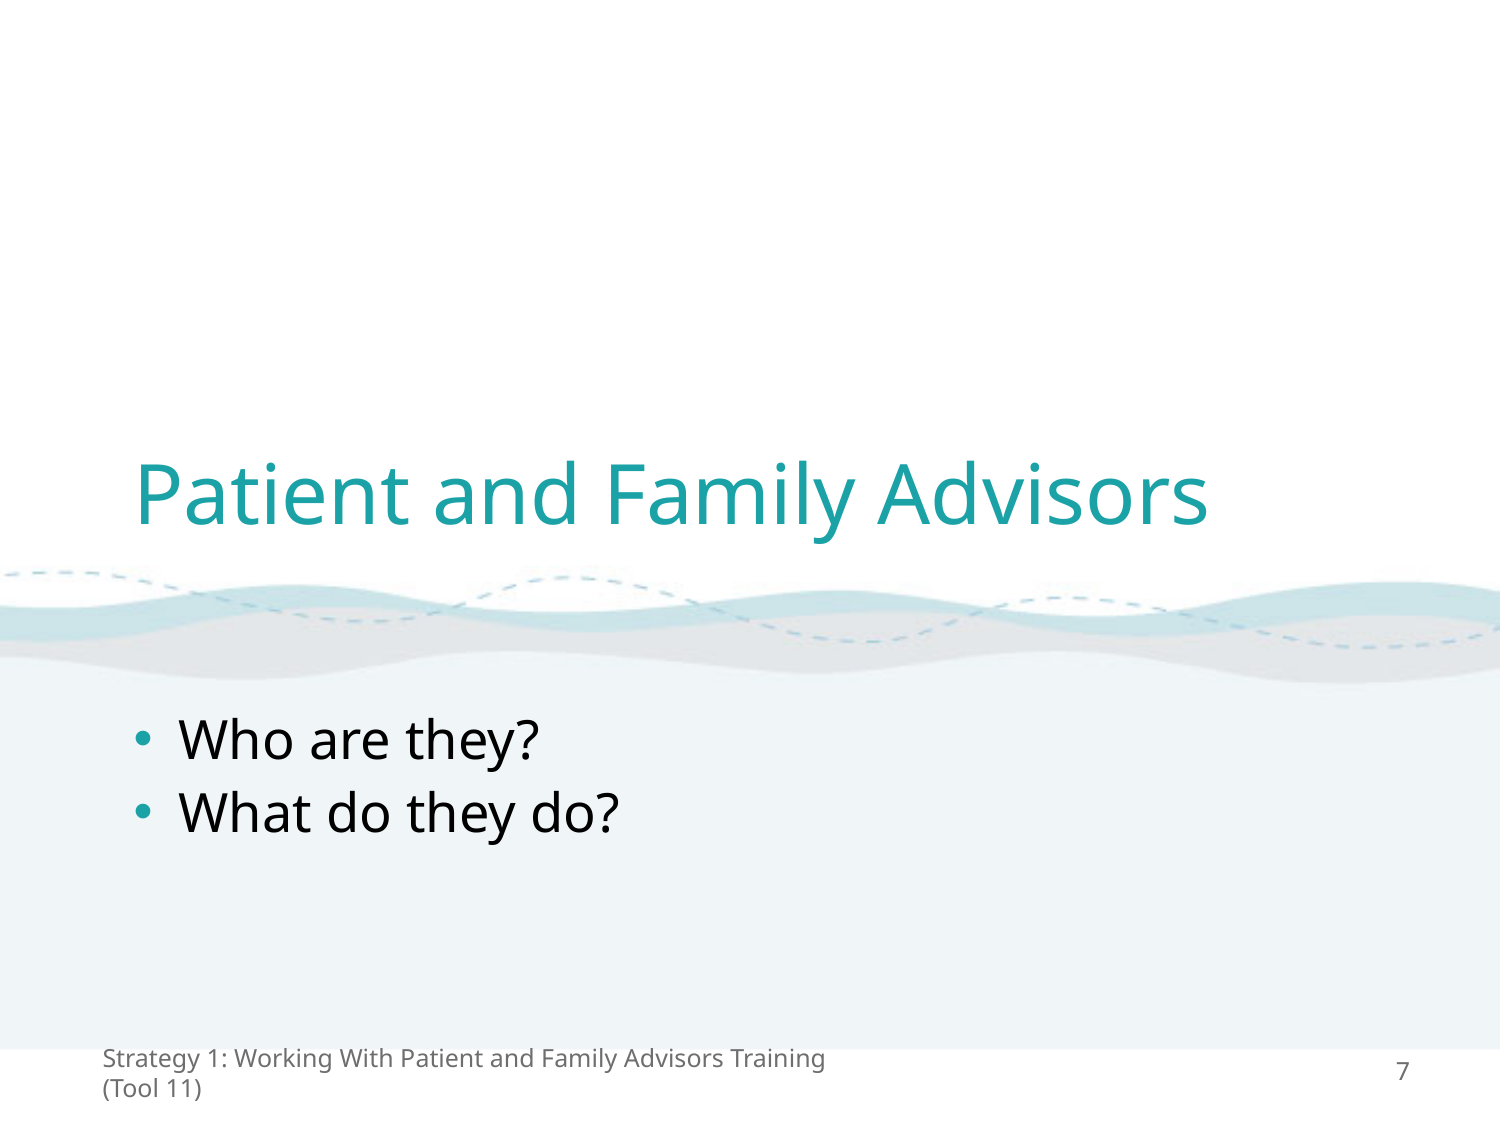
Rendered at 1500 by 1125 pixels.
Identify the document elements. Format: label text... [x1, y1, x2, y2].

slide_number 7 [1074, 1042, 1425, 1103]
title Patient and Family Advisors [118, 324, 1394, 549]
picture [0, 0, 1500, 1125]
list Who are they? What do they do? [118, 699, 1394, 947]
footer Strategy 1: Working With Patient and Family Advisors Training (Tool 11) [87, 1042, 900, 1103]
